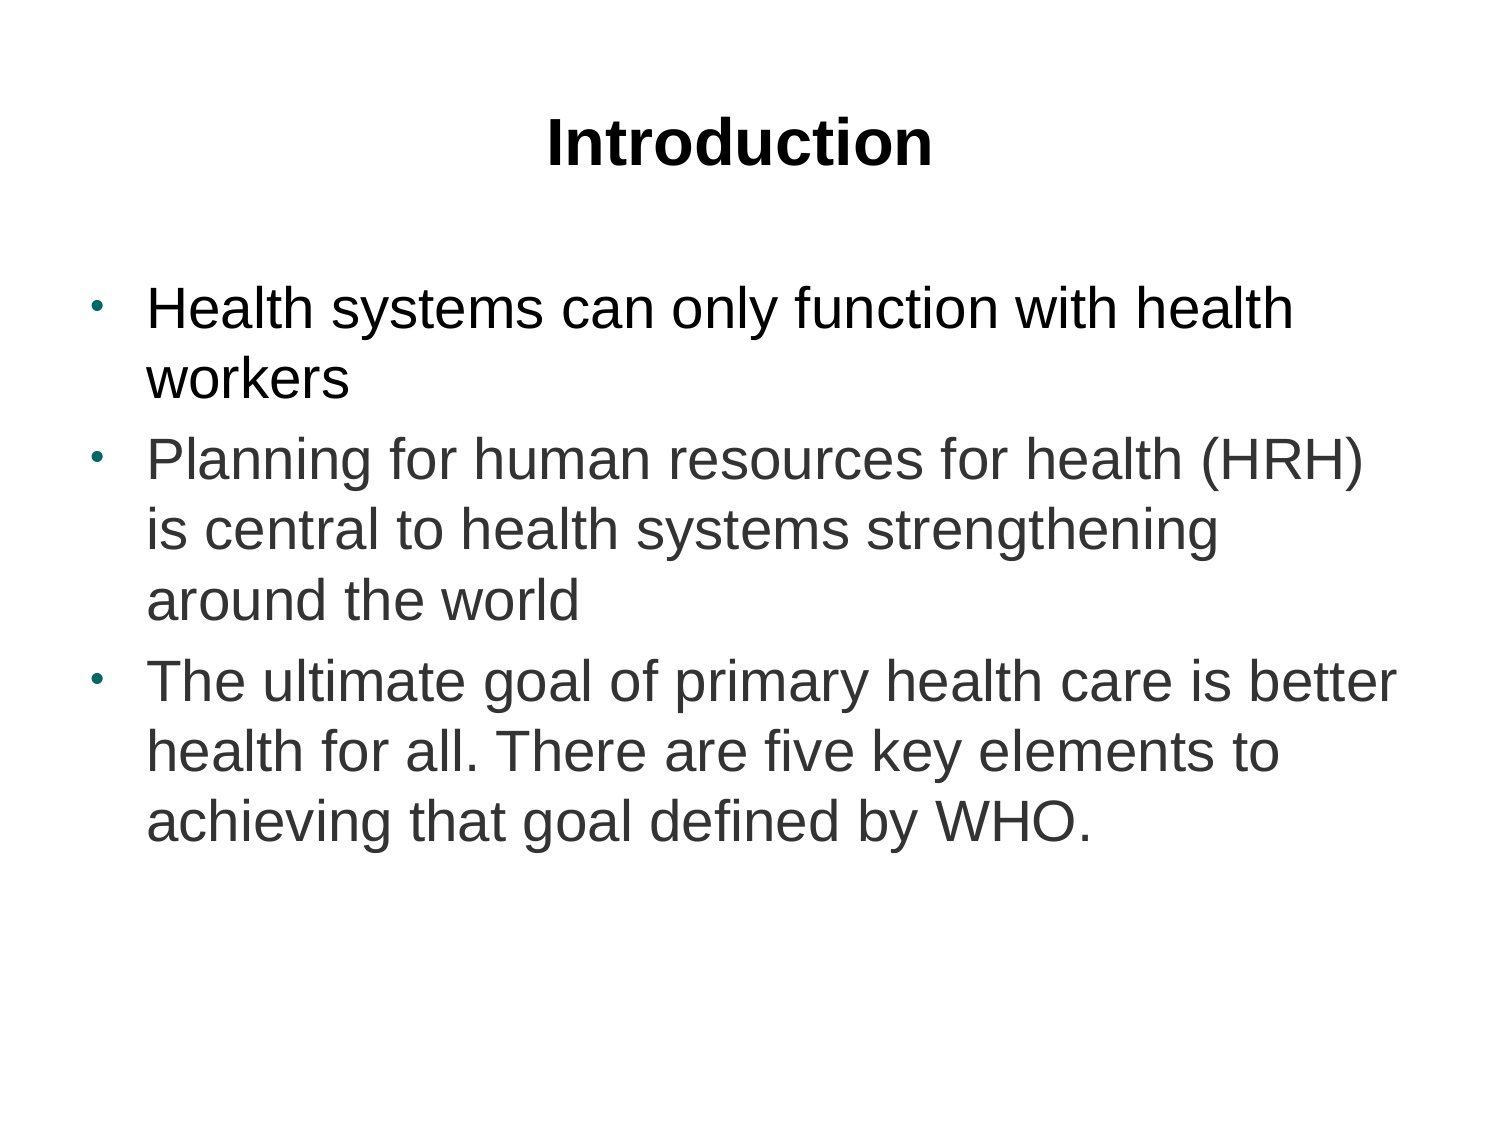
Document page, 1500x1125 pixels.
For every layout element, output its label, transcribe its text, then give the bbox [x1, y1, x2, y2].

title Introduction [75, 45, 1425, 233]
list Health systems can only function with health workers Planning for human resources for health (HRH) is central to health systems strengthening around the world The ultimate goal of primary health care is better health for all. There are five key elements to achieving that goal defined by WHO. [75, 262, 1425, 1005]
